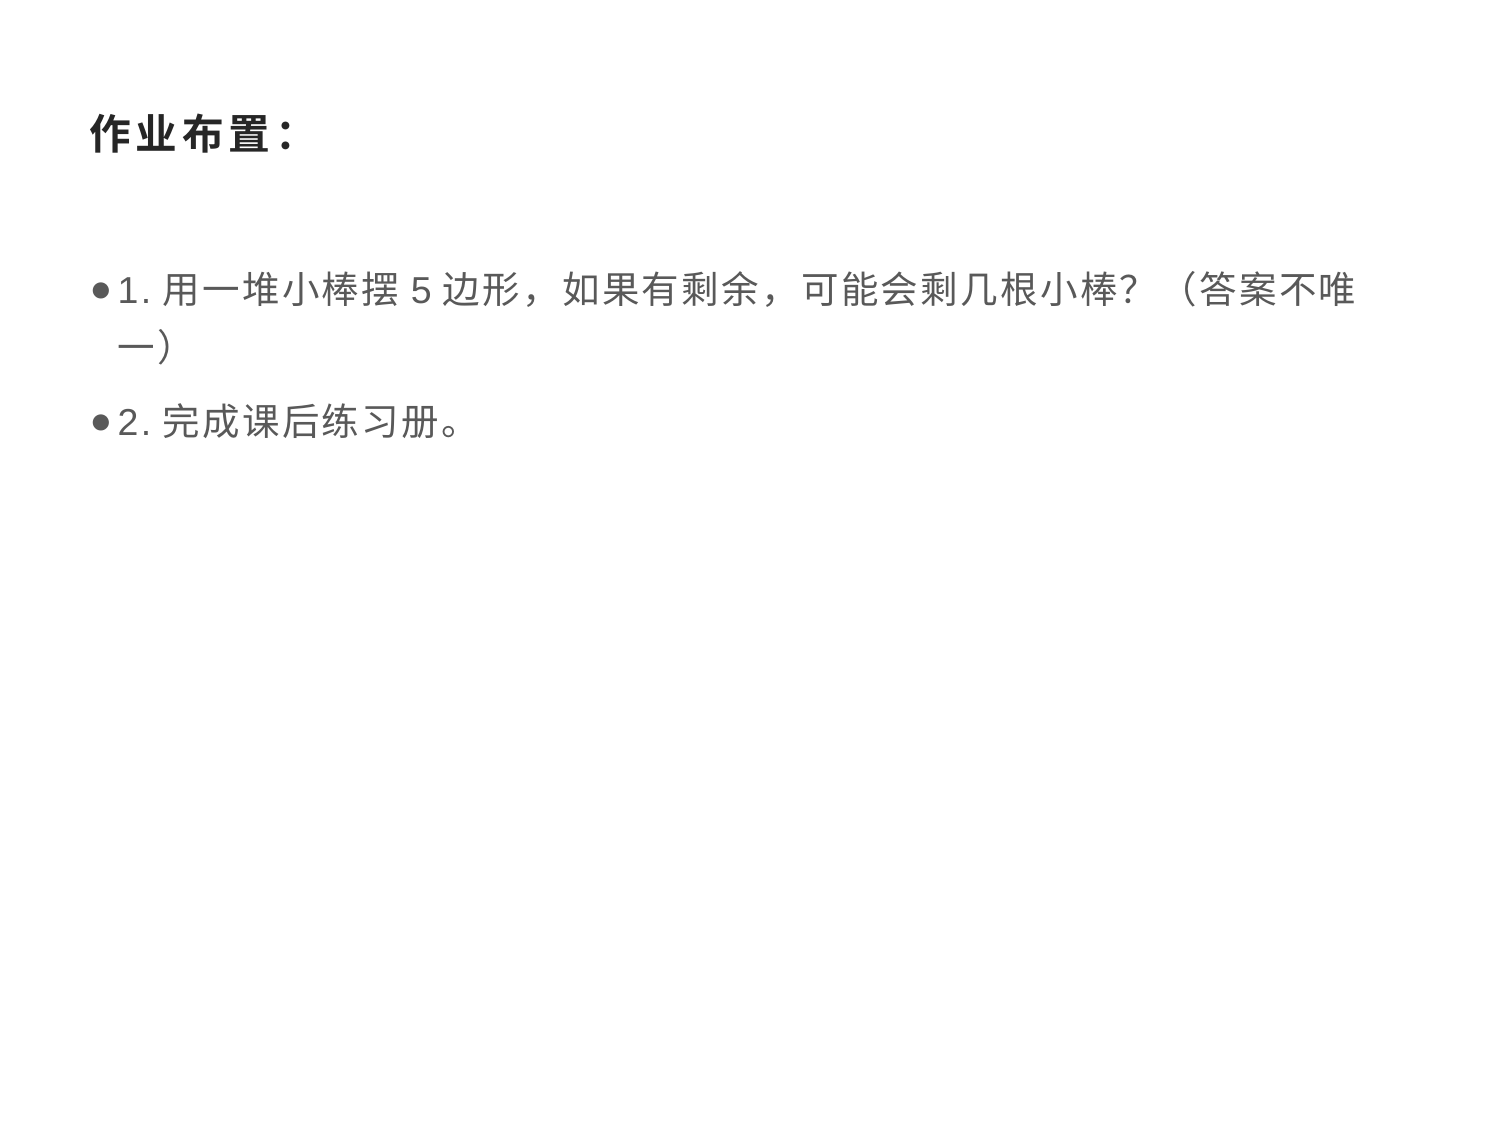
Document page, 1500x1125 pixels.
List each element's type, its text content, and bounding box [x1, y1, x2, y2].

list 1.用一堆小棒摆5边形，如果有剩余，可能会剩几根小棒？（答案不唯一） 2.完成课后练习册。 [74, 244, 1425, 1026]
title 作业布置： [74, 99, 1425, 216]
